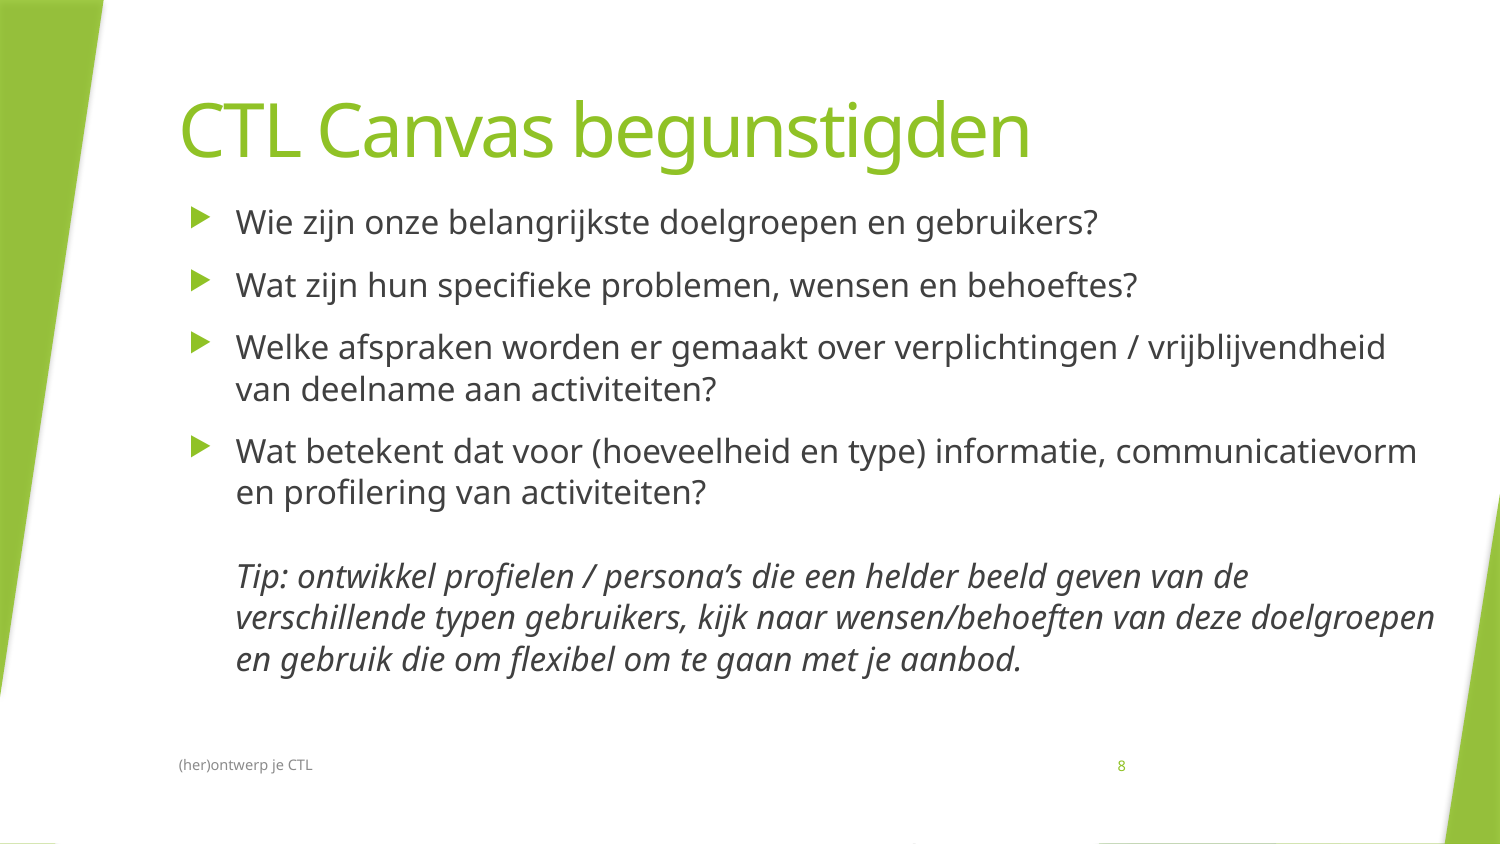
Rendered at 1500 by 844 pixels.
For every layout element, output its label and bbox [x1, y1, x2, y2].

text_box [0, 0, 1500, 844]
